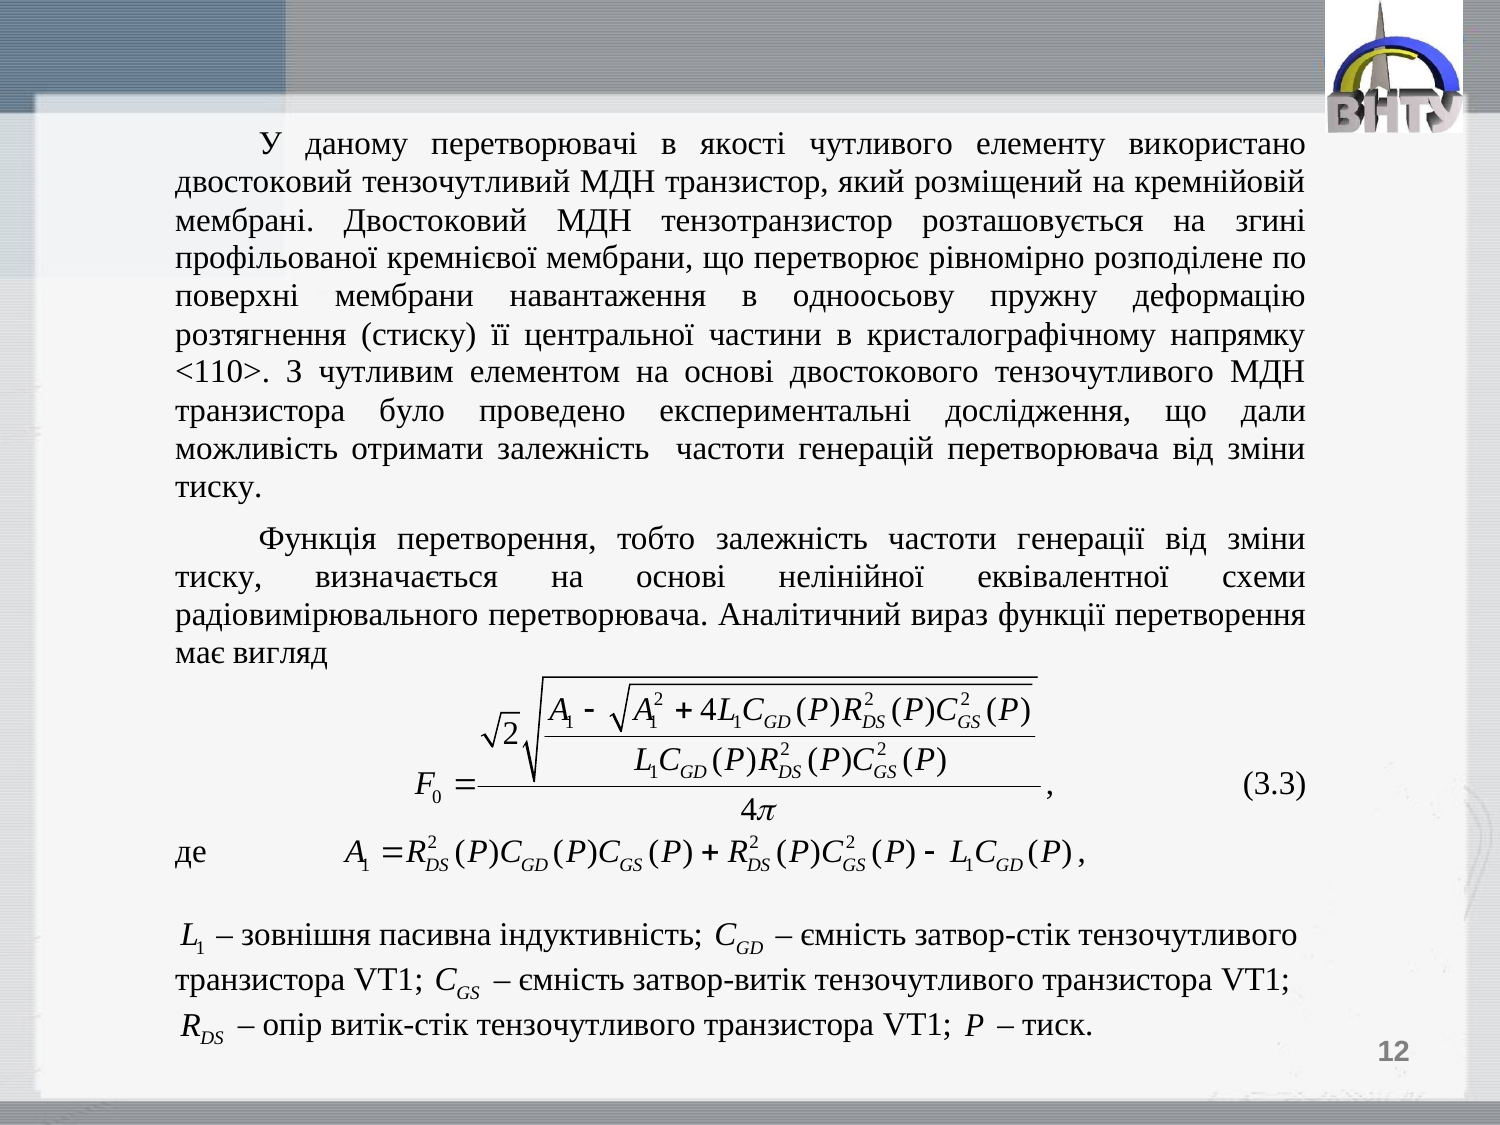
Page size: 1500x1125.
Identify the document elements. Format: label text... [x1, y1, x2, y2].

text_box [174, 124, 1310, 1088]
picture [0, 0, 1500, 1125]
slide_number 12 [1074, 1024, 1426, 1103]
